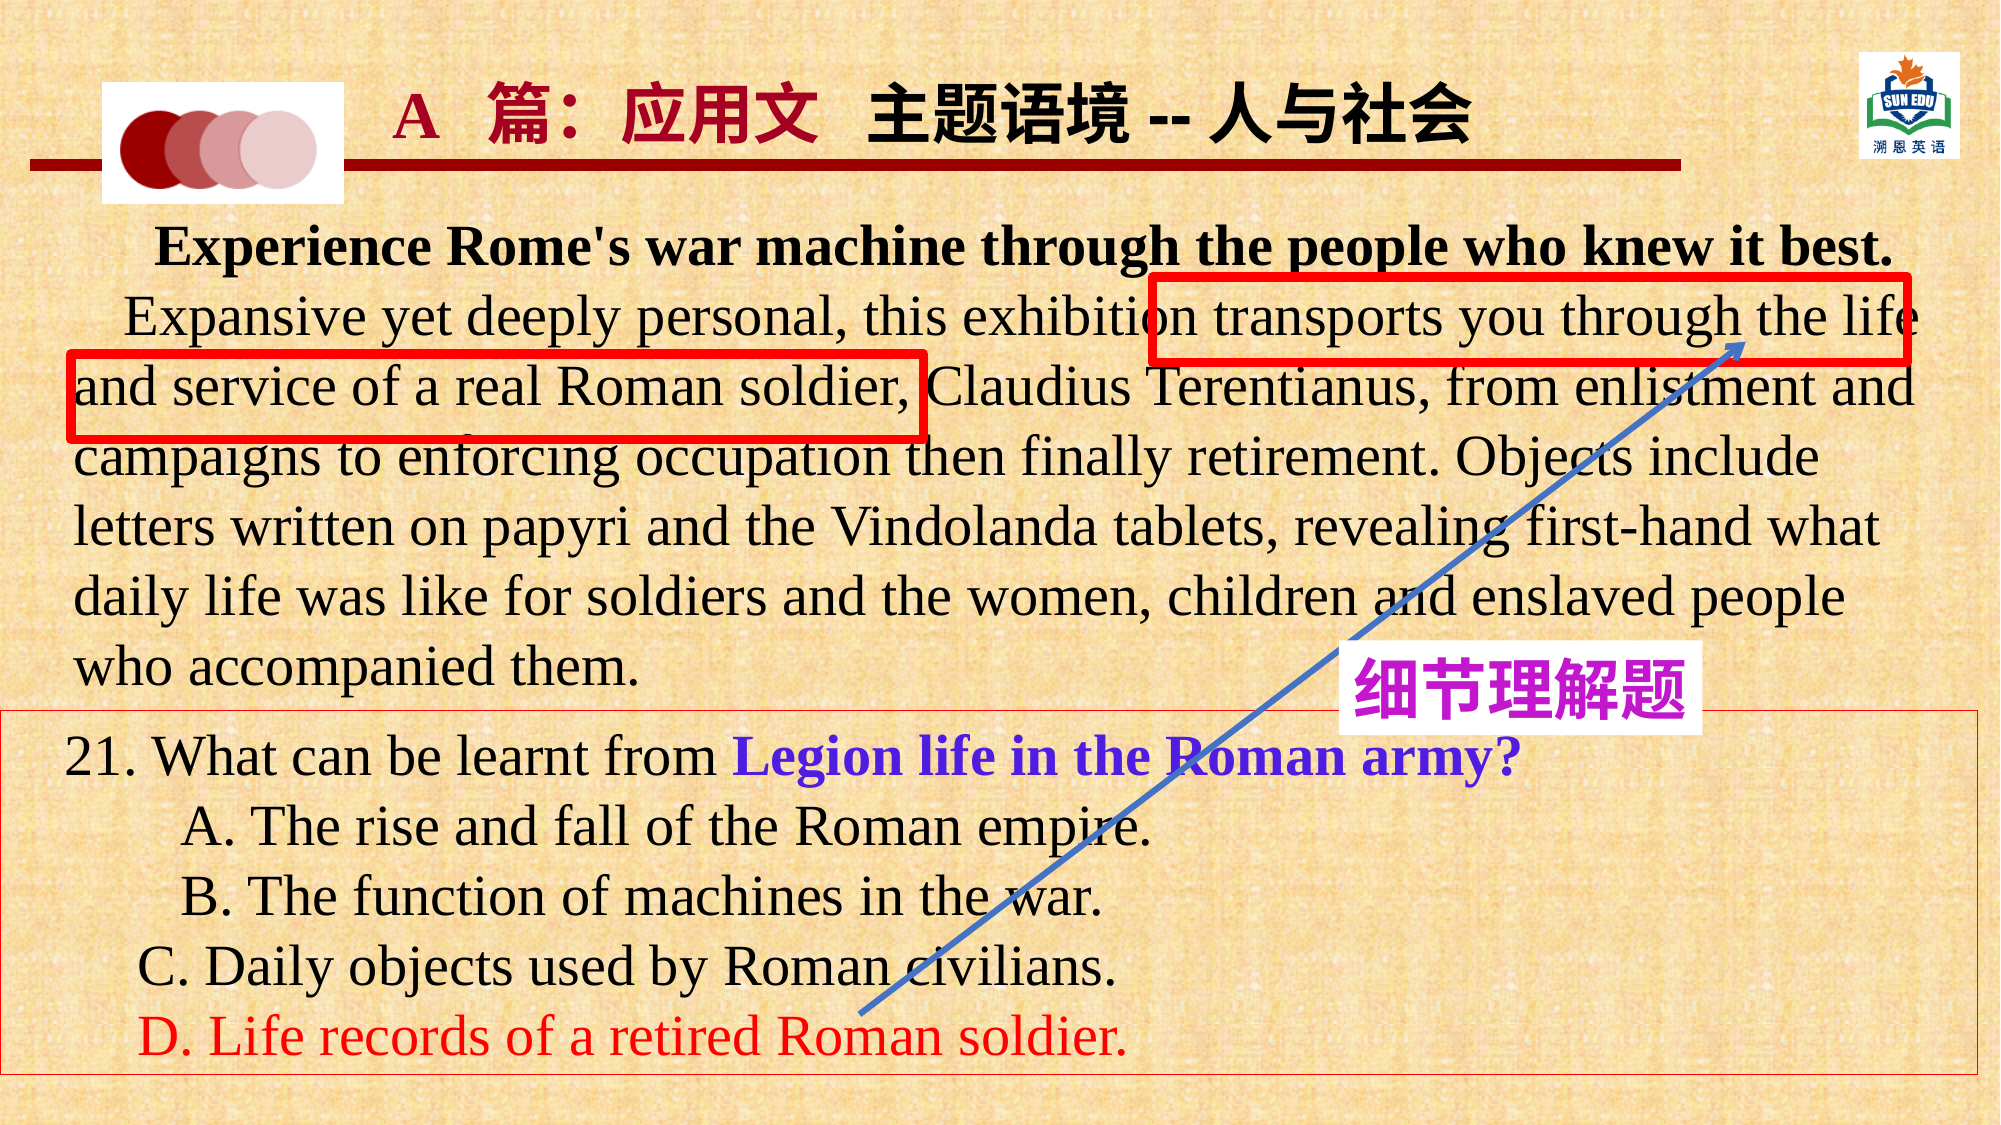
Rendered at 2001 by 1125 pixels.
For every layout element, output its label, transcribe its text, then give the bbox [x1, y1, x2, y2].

text_box 主题语境--人与社会 [751, 24, 2000, 159]
text_box A 篇：应用文 [378, 64, 860, 160]
text_box 21. What can be learnt from Legion life in the Roman army? A. The rise and fall of the Roman empire. B. The function of machines in the war. C. Daily objects used by Roman civilians. D. Life records of a retired Roman soldier. [0, 710, 1978, 1075]
picture [0, 0, 2001, 1125]
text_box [859, 341, 1746, 1015]
text_box [1152, 277, 1908, 363]
text_box Experience Rome's war machine through the people who knew it best. Expansive yet deeply personal, this exhibition transports you through the life and service of a real Roman soldier, Claudius Terentianus, from enlistment and campaigns to enforcing occupation then finally retirement. Objects include letters written on papyri and the Vindolanda tablets, revealing first-hand what daily life was like for soldiers and the women, children and enslaved people who accompanied them. [58, 164, 1970, 705]
text_box [71, 353, 859, 440]
